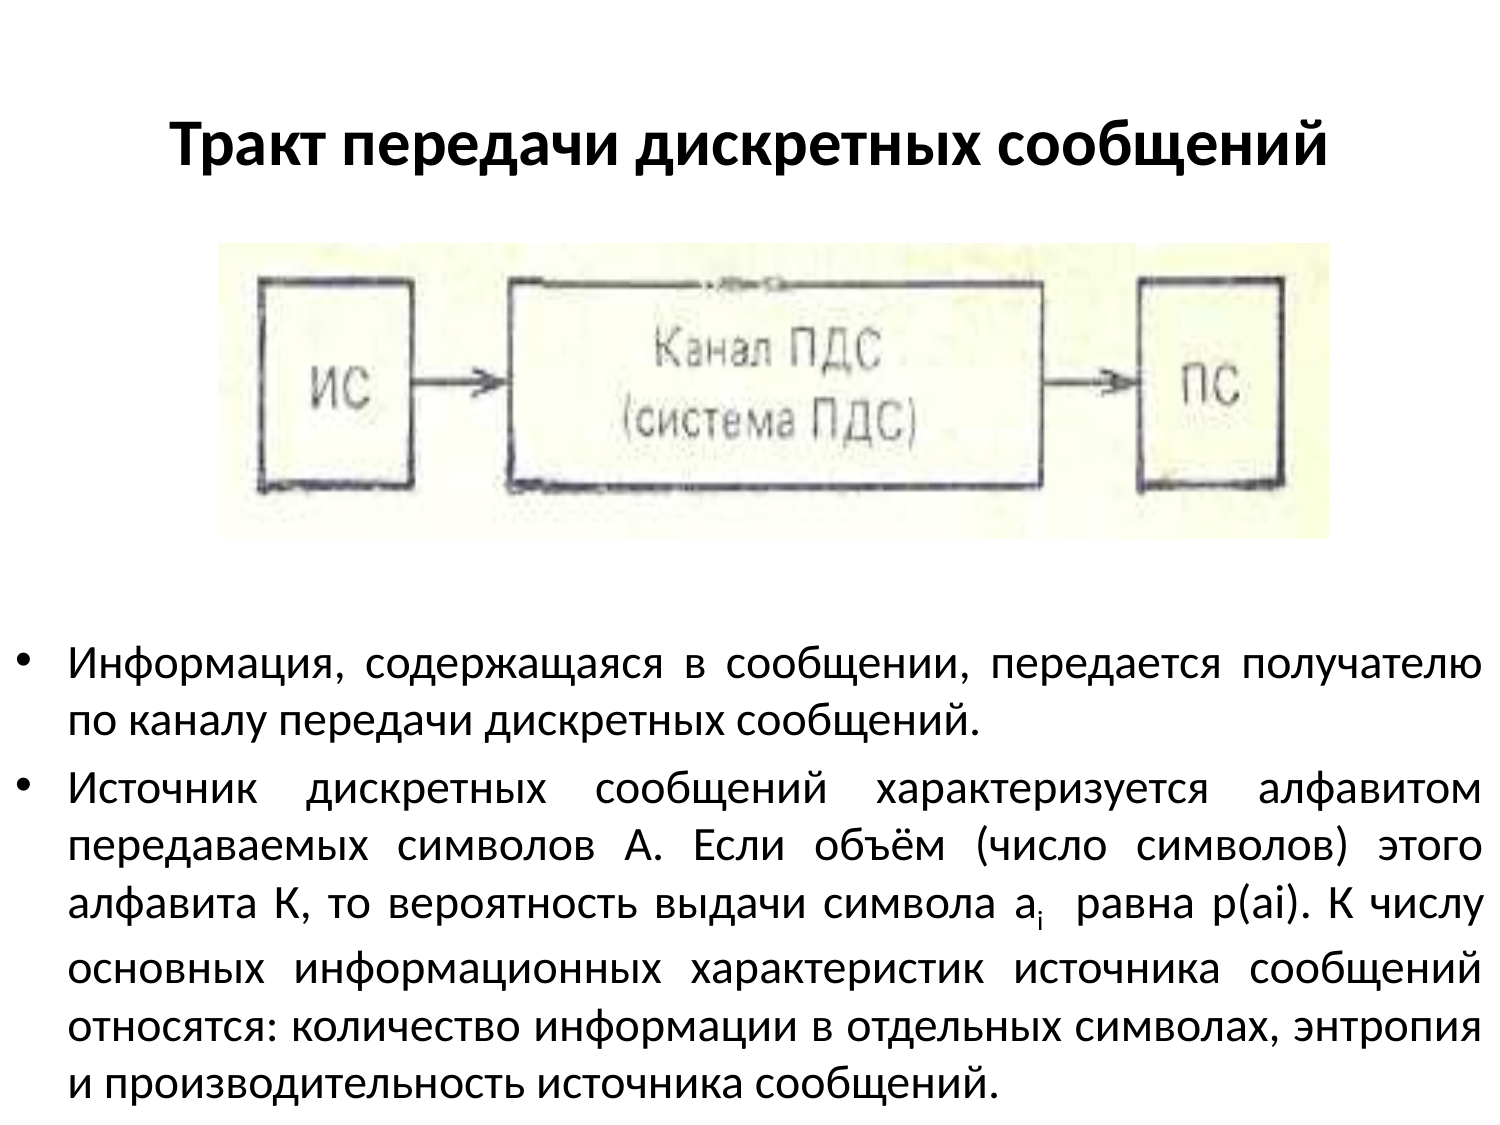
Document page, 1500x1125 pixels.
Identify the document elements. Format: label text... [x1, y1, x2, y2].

list Информация, содержащаяся в сообщении, передается получателю по каналу передачи дискретных сообщений. Источник дискретных сообщений характеризуется алфавитом передаваемых символов А. Если объём (число символов) этого алфавита К, то вероятность выдачи символа ai равна p(ai). К числу основных информационных характеристик источника сообщений относятся: количество информации в отдельных символах, энтропия и производительность источника сообщений. [0, 219, 1500, 1125]
picture [218, 243, 1329, 540]
title Тракт передачи дискретных сообщений [75, 45, 1425, 219]
